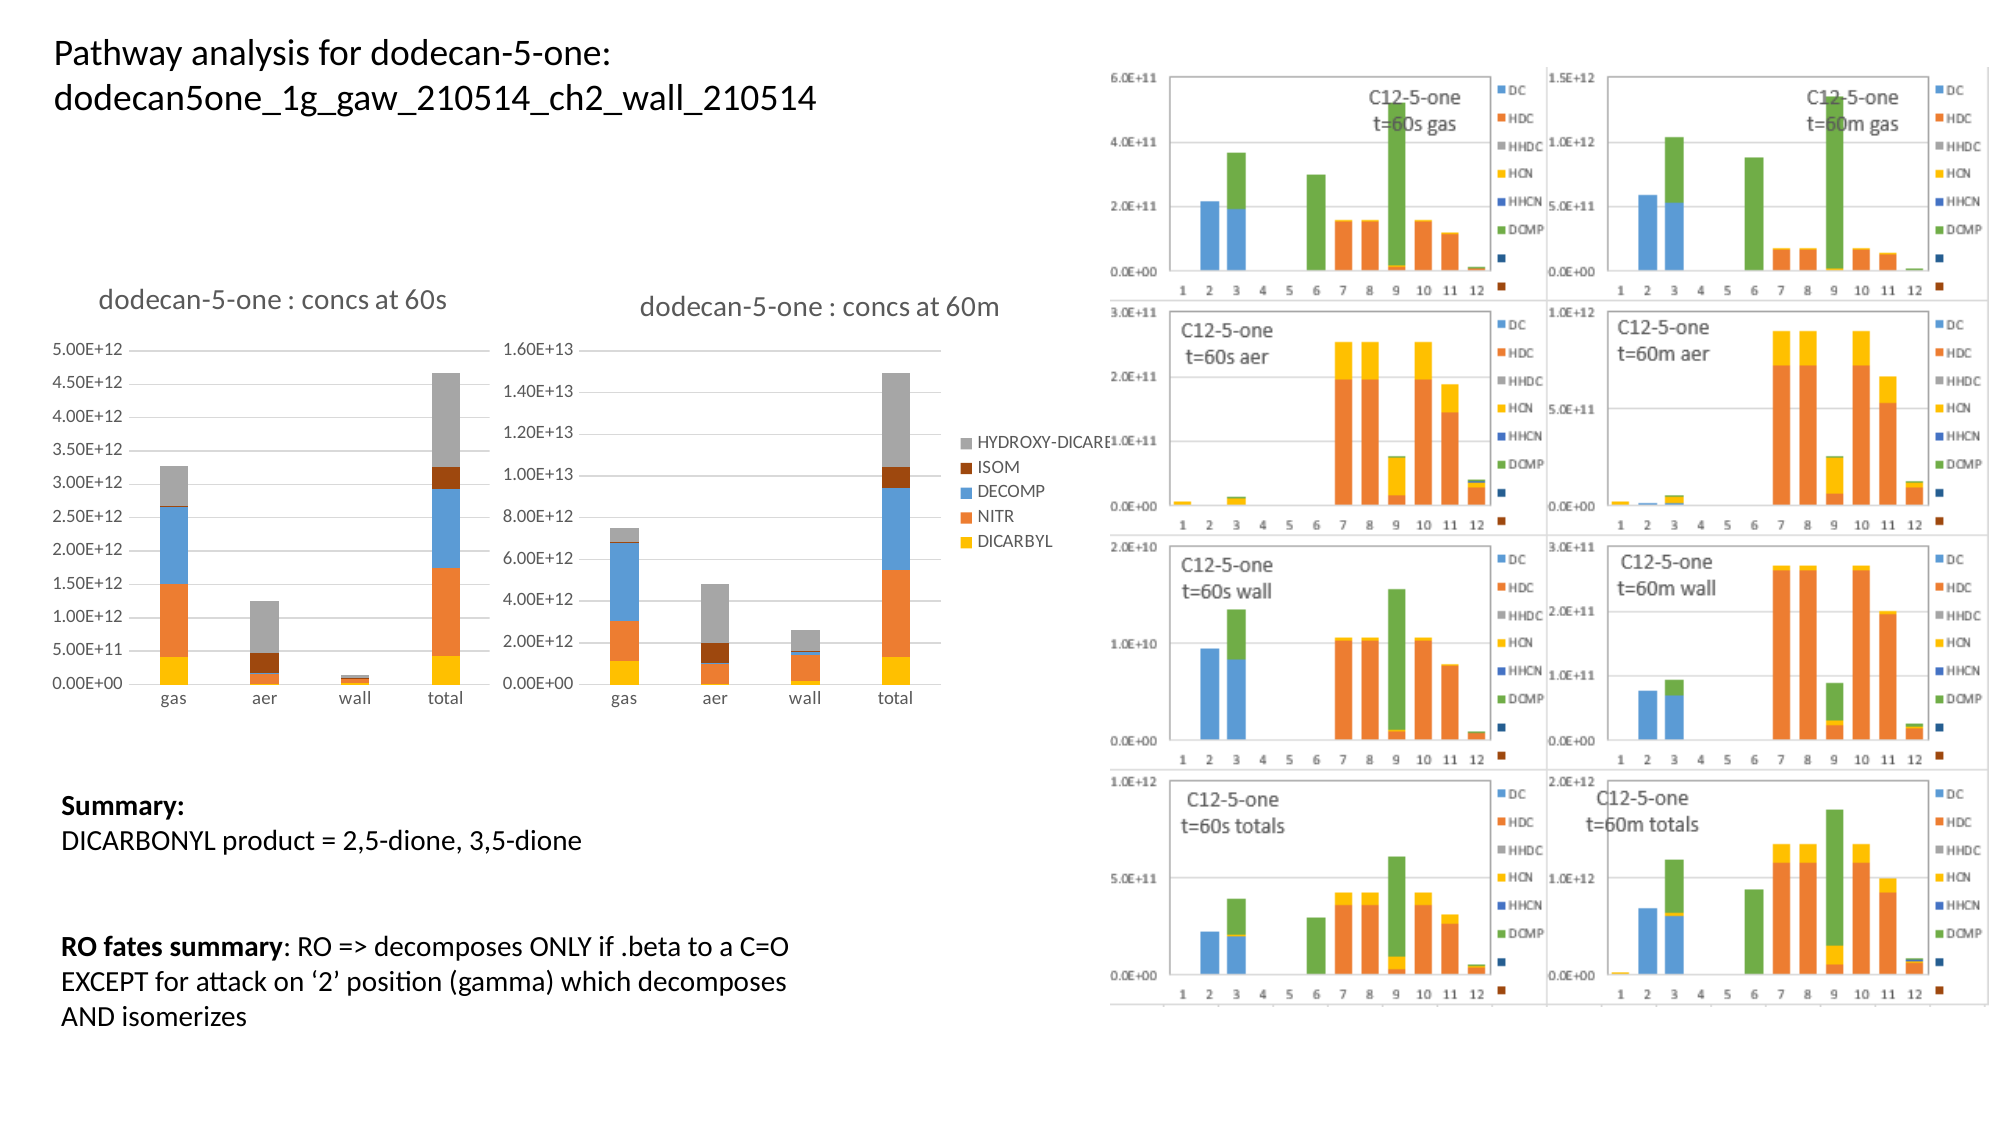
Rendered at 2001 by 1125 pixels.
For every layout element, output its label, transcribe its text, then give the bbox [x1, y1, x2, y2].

text_box Pathway analysis for dodecan-5-one: dodecan5one_1g_gaw_210514_ch2_wall_210514 [39, 20, 1111, 126]
text_box RO fates summary: RO => decomposes ONLY if .beta to a C=O EXCEPT for attack on ‘2’ position (gamma) which decomposes AND isomerizes [46, 919, 823, 1040]
text_box Summary: DICARBONYL product = 2,5-dione, 3,5-dione [46, 779, 1110, 864]
chart [39, 268, 1110, 719]
picture [1110, 67, 1989, 1007]
